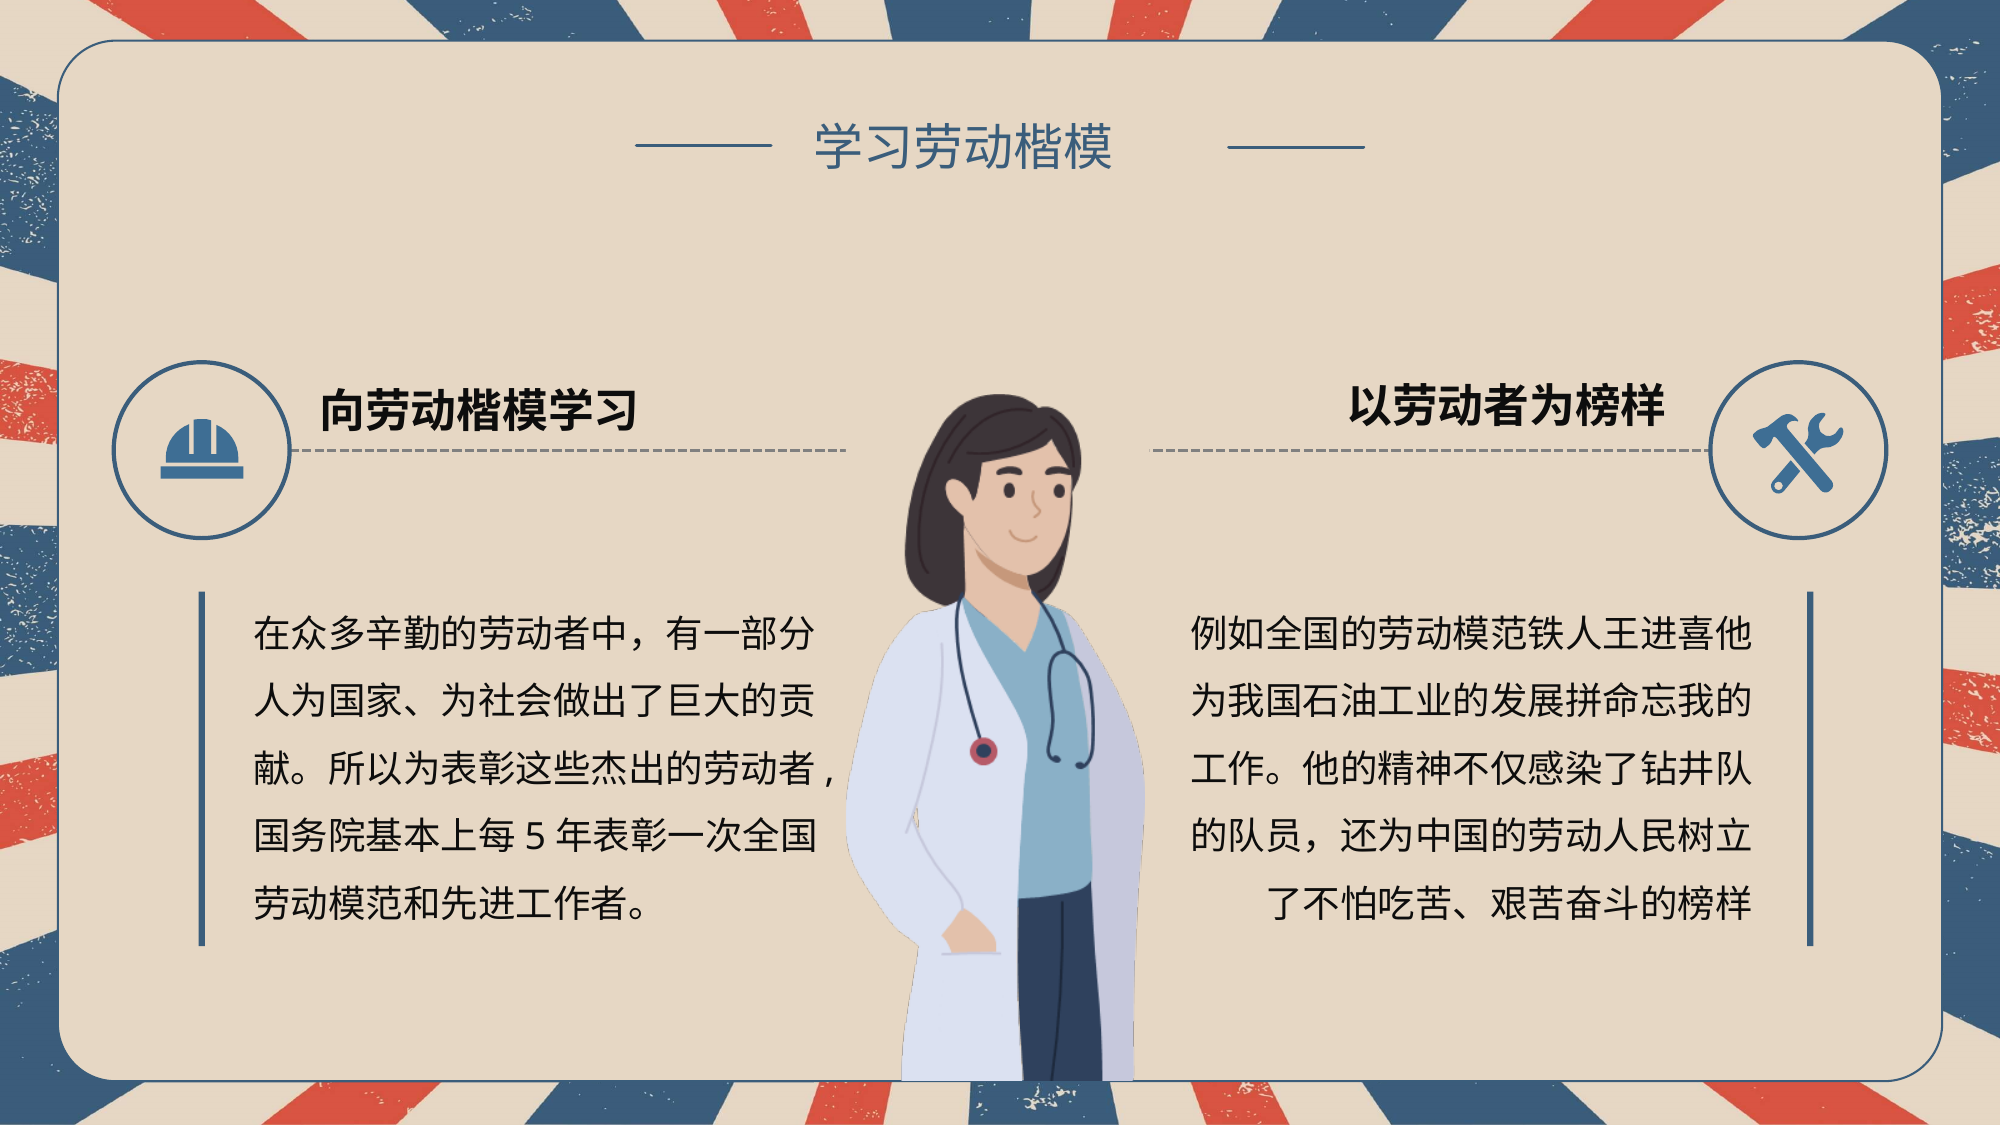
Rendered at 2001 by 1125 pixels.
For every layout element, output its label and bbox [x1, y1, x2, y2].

text_box [636, 108, 1364, 185]
picture [845, 394, 1145, 579]
text_box [160, 419, 244, 479]
text_box [1752, 412, 1844, 494]
text_box [238, 579, 1768, 929]
picture [845, 929, 1145, 1081]
text_box [0, 0, 2000, 1125]
